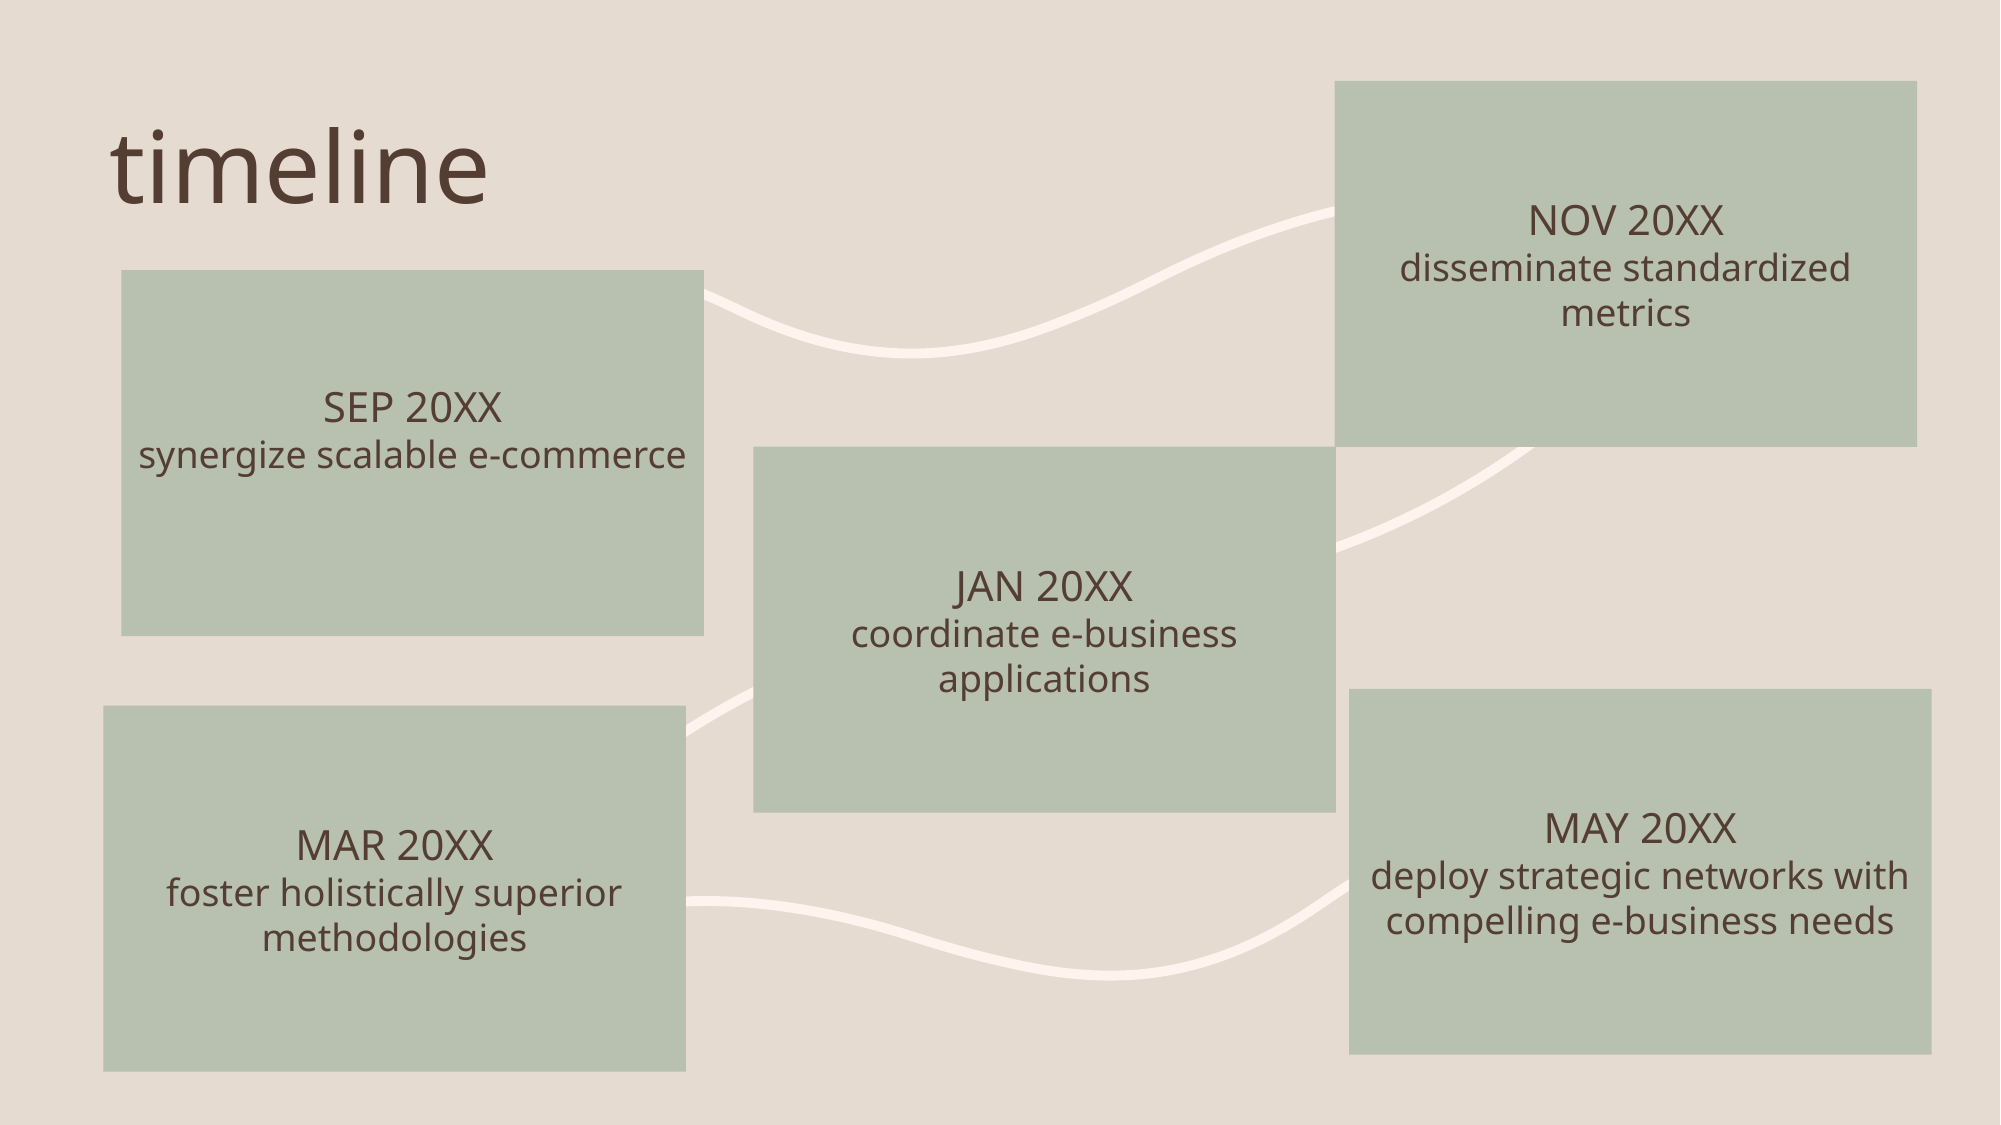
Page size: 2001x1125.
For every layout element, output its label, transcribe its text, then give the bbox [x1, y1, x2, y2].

list MAR 20XX foster holistically superior methodologies [103, 705, 686, 1072]
list NOV 20XX disseminate standardized metrics [1334, 80, 1918, 447]
list MAY 20XX deploy strategic networks with compelling e-business needs [1349, 688, 1932, 1055]
list SEP 20XX synergize scalable e-commerce [121, 270, 704, 637]
list JAN 20XX coordinate e-business applications [753, 446, 1336, 813]
title timeline [94, 115, 1334, 227]
